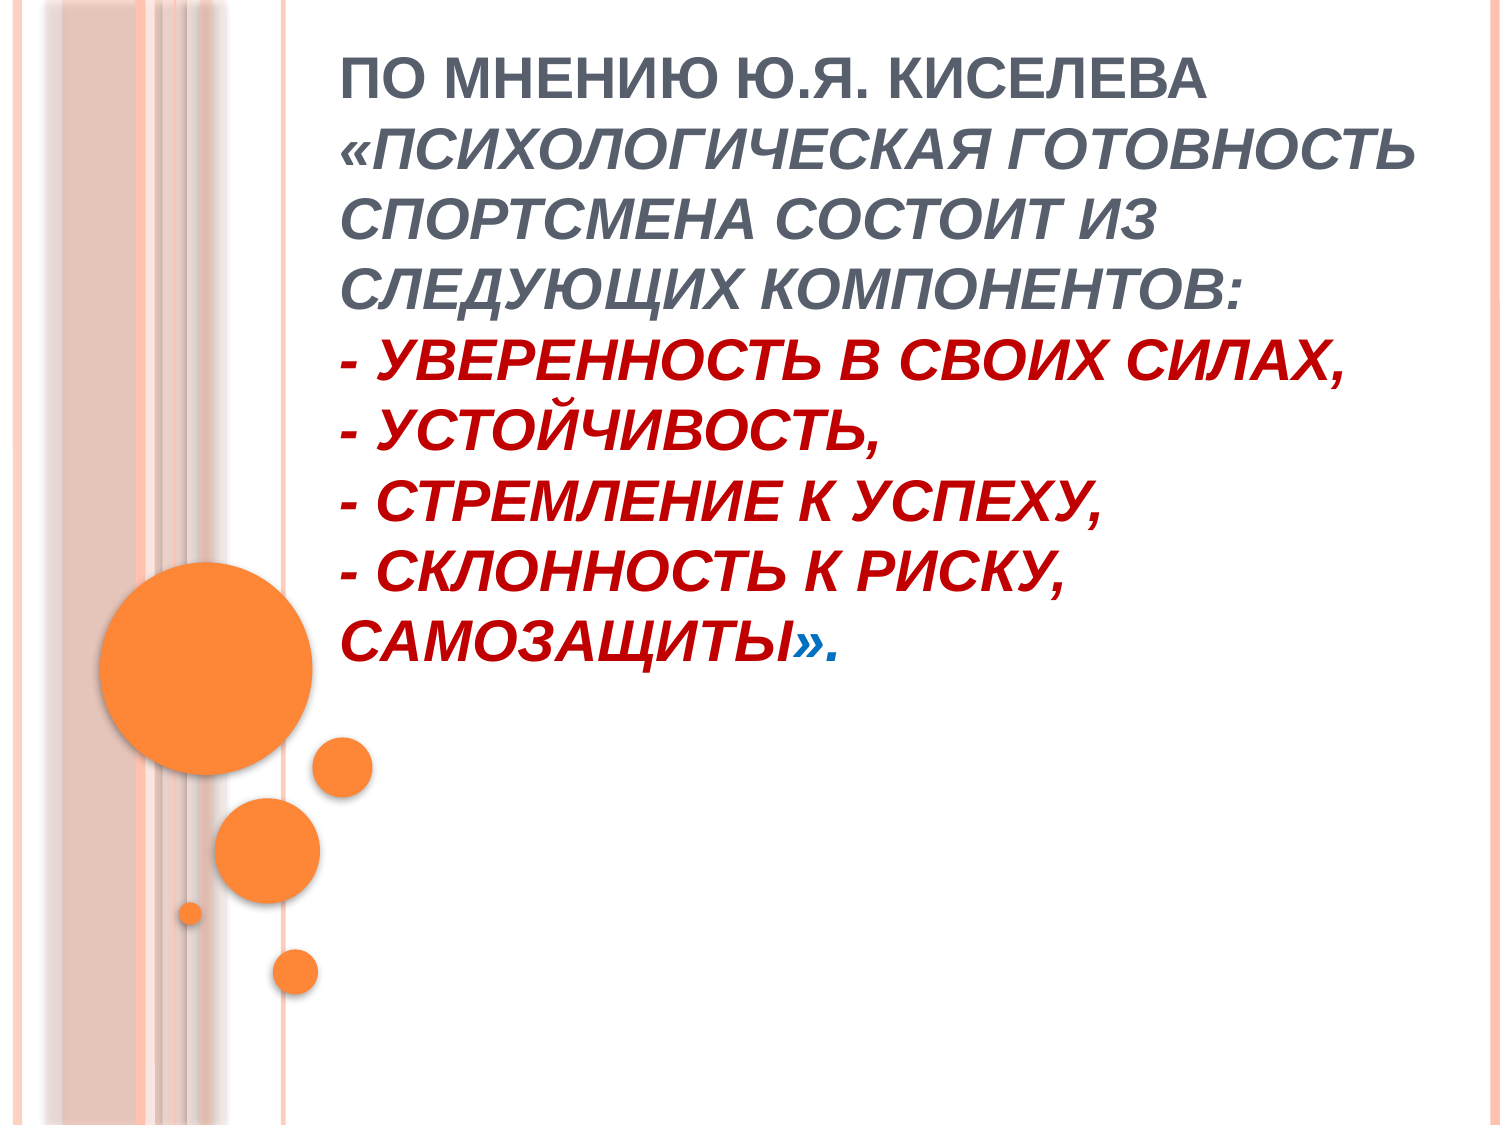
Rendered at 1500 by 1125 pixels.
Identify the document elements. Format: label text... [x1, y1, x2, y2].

title По мнению Ю.Я. Киселева «Психологическая готовность спортсмена состоит из следующих компонентов: - уверенность в своих силах, - устойчивость, - стремление к успеху, - склонность к риску, самозащиты». [324, 30, 1500, 752]
